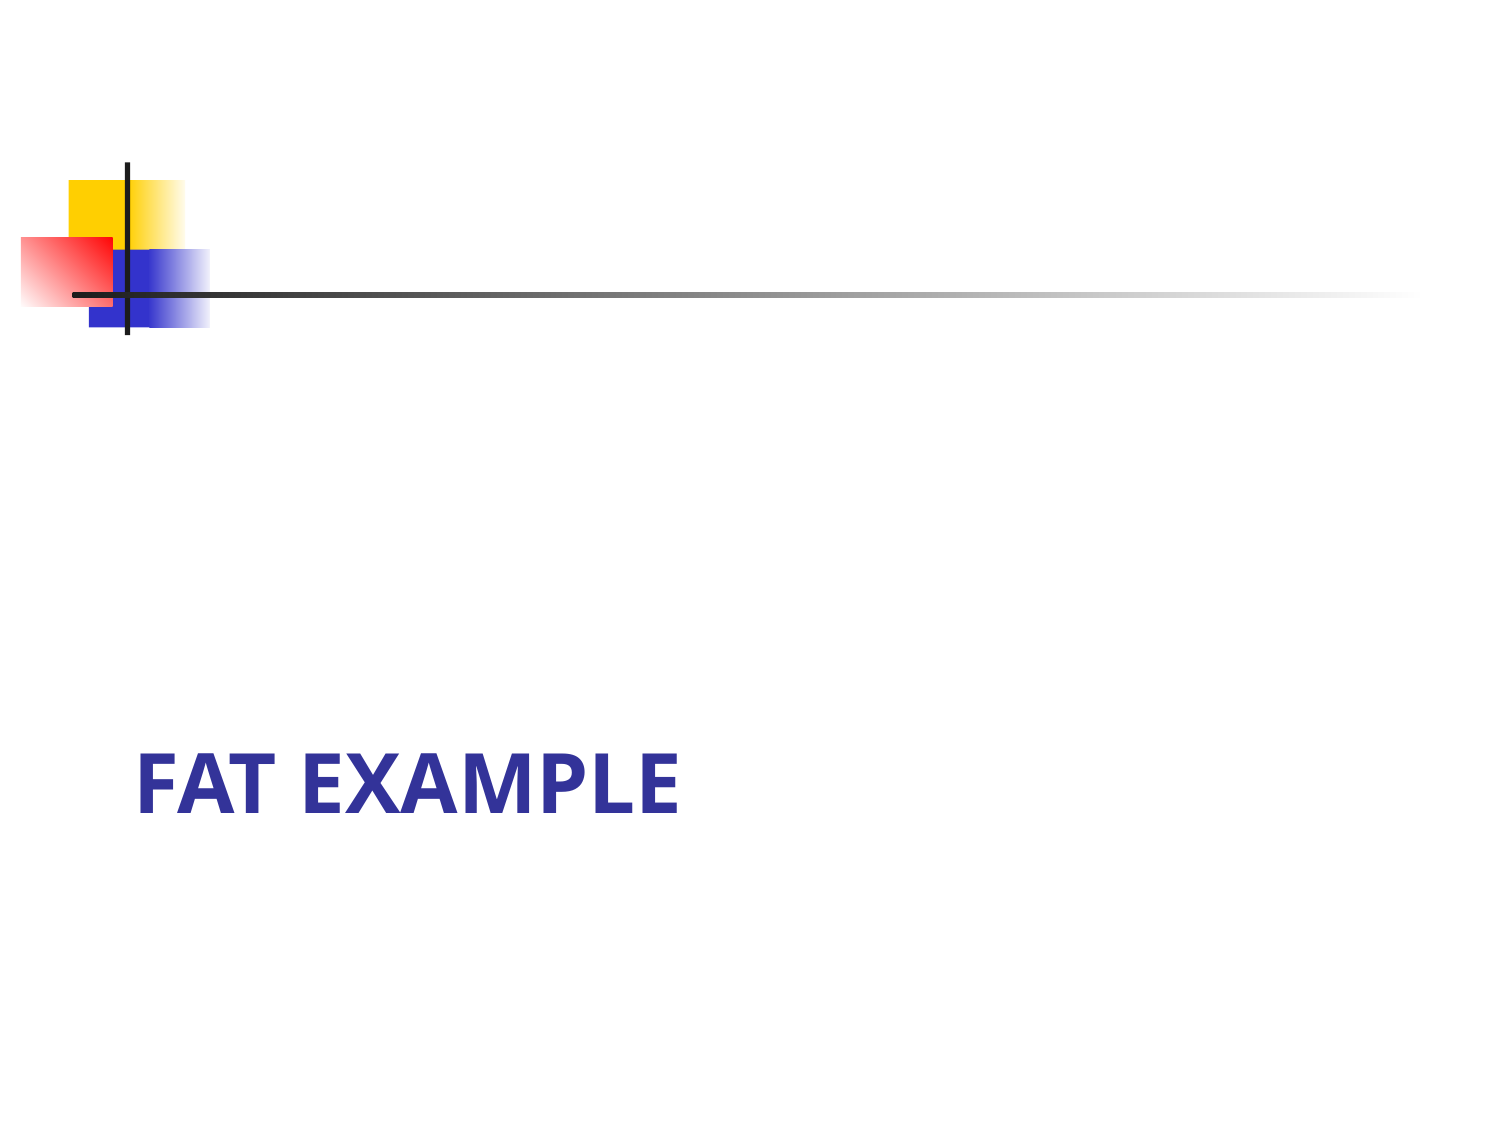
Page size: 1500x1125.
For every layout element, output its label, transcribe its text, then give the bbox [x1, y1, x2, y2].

title FAT Example [118, 722, 1394, 947]
